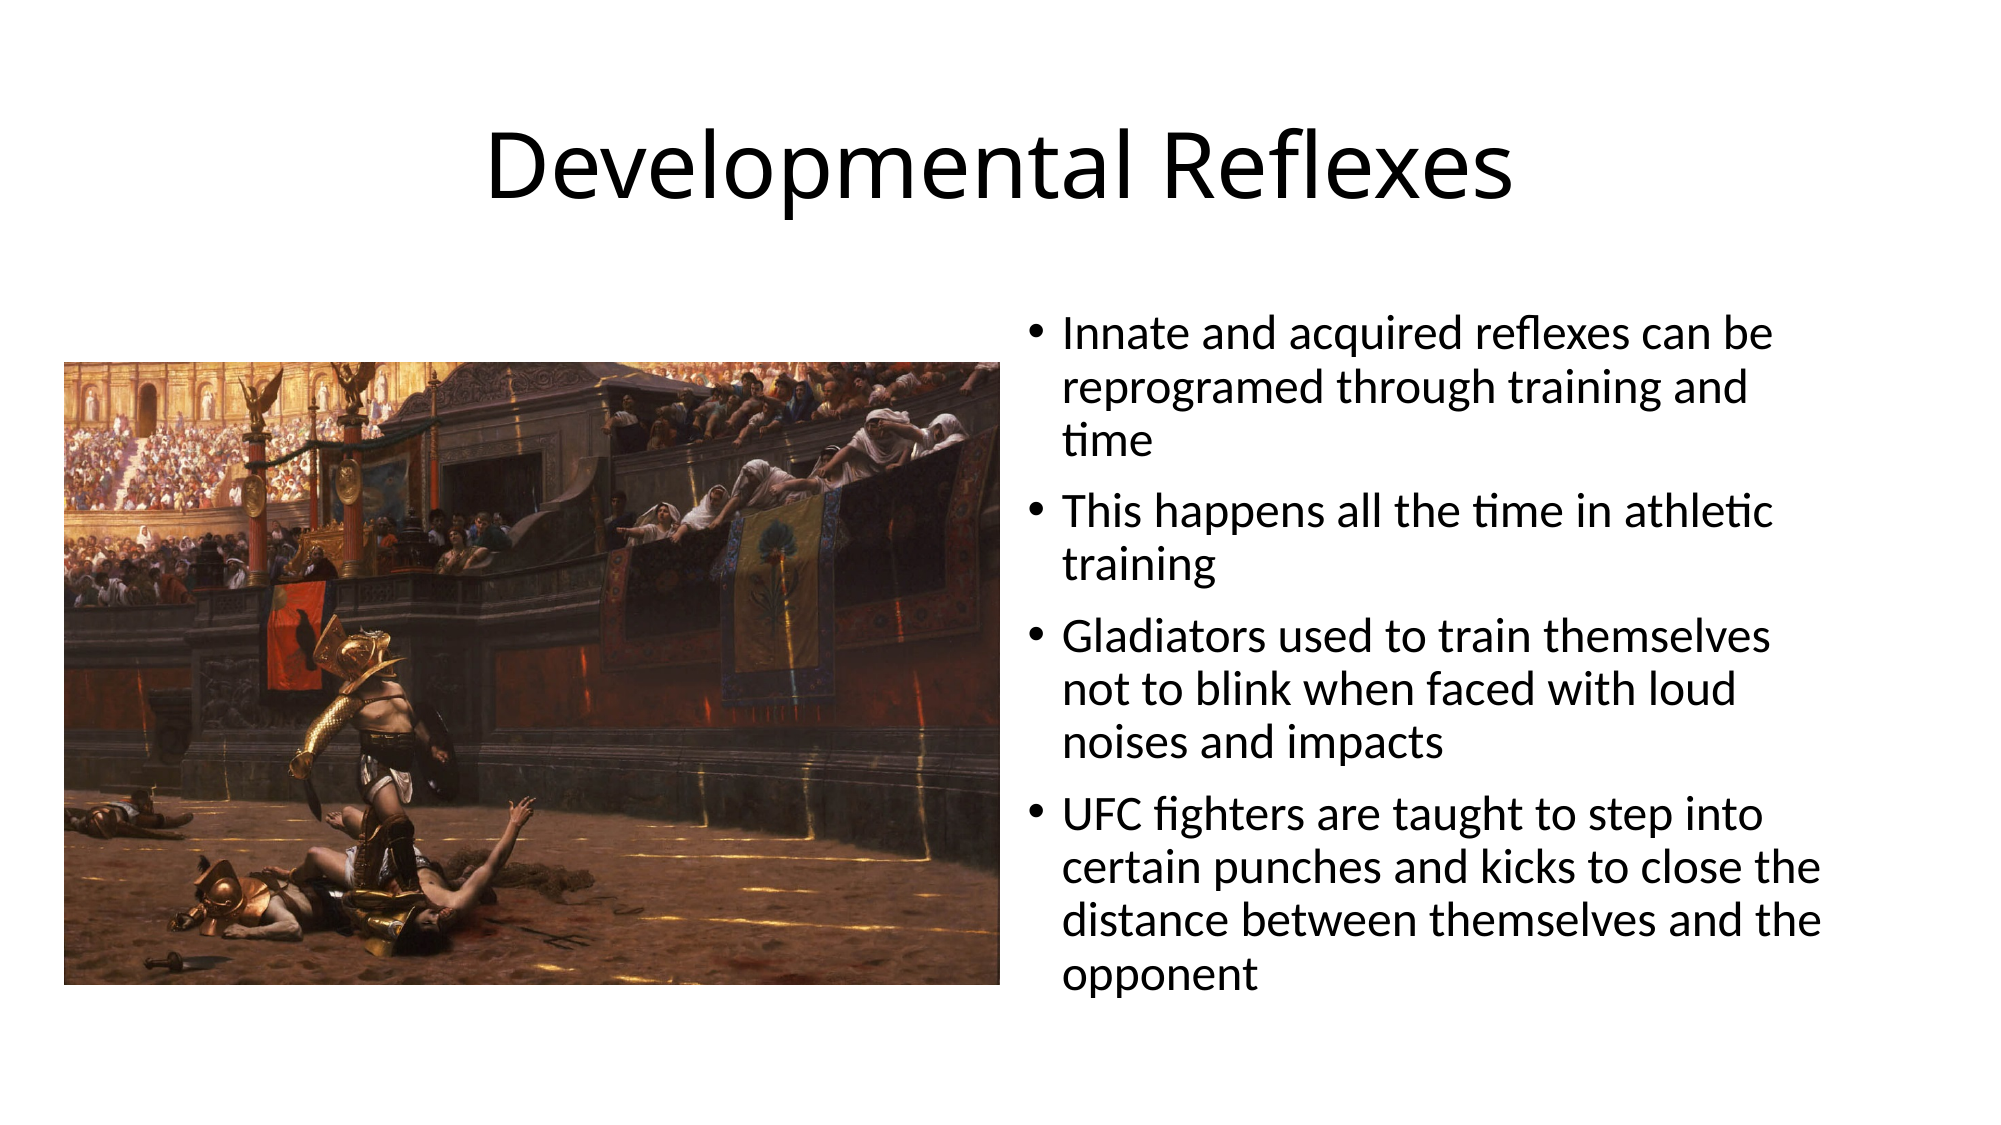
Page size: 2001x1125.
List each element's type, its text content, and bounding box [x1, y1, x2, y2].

list Innate and acquired reflexes can be reprogramed through training and time This happens all the time in athletic training Gladiators used to train themselves not to blink when faced with loud noises and impacts UFC fighters are taught to step into certain punches and kicks to close the distance between themselves and the opponent [1012, 299, 1863, 1014]
picture [64, 362, 1000, 985]
title Developmental Reflexes [137, 59, 1863, 278]
